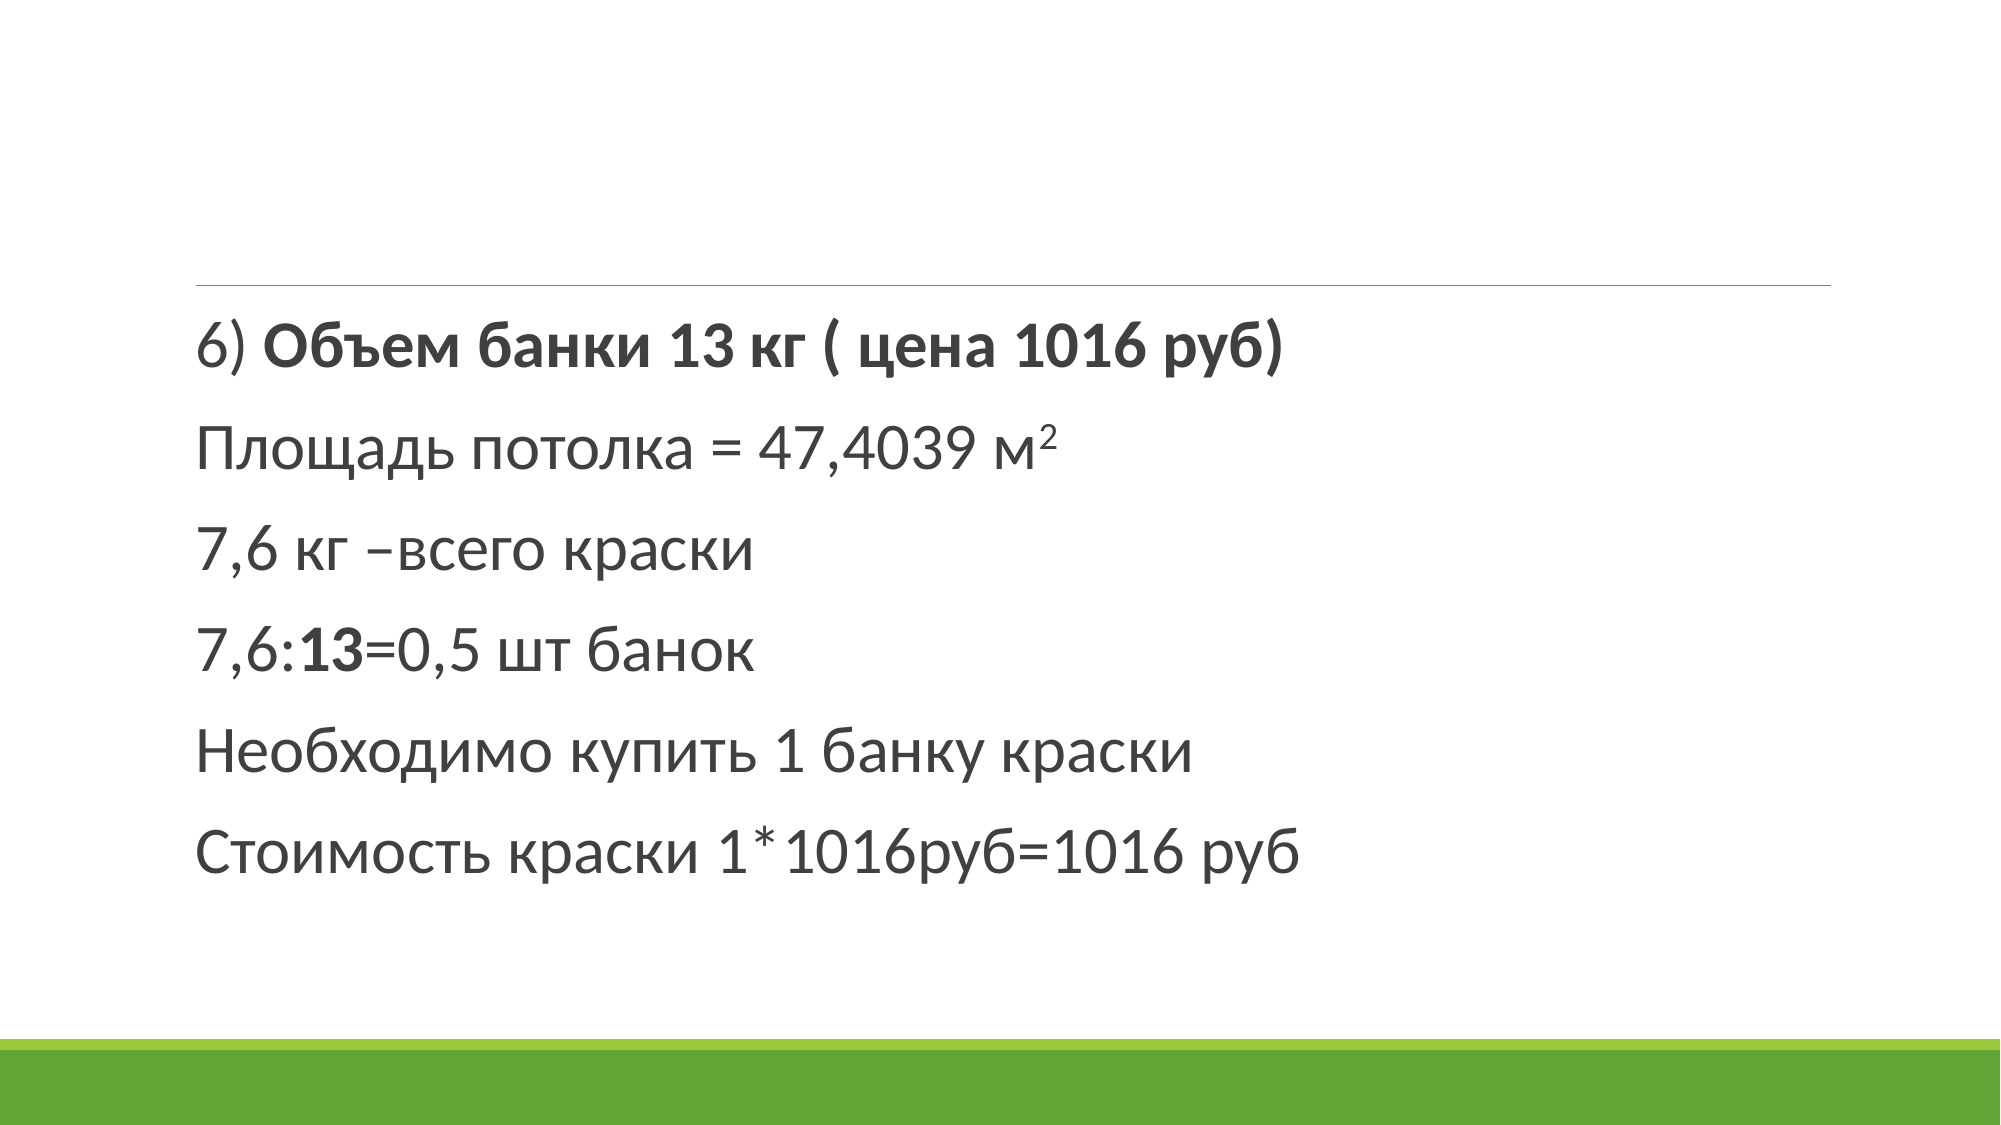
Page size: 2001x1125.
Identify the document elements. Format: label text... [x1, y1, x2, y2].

list 6) Объем банки 13 кг ( цена 1016 руб) Площадь потолка = 47,4039 м2 7,6 кг –всего краски 7,6:13=0,5 шт банок Необходимо купить 1 банку краски Стоимость краски 1*1016руб=1016 руб [180, 302, 1830, 963]
